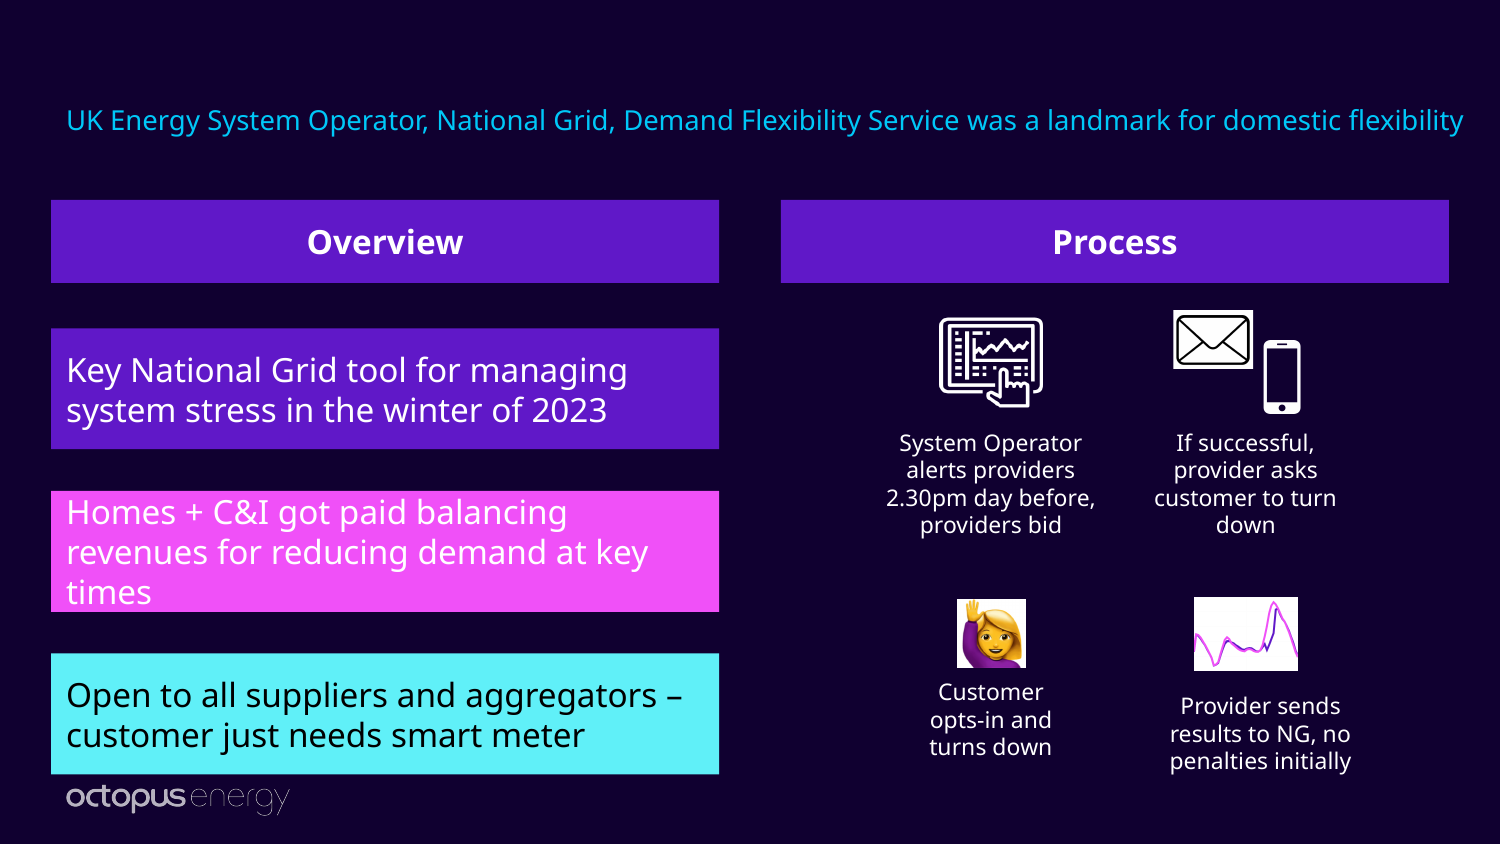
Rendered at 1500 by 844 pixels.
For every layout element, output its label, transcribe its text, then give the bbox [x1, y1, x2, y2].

text_box Process [780, 199, 1449, 283]
text_box If successful, provider asks customer to turn down [1148, 441, 1343, 525]
text_box Key National Grid tool for managing system stress in the winter of 2023 [51, 328, 720, 450]
picture [1172, 310, 1319, 414]
picture [939, 310, 1043, 415]
picture [956, 599, 1026, 669]
text_box System Operator alerts providers 2.30pm day before, providers bid [869, 441, 1113, 525]
picture [58, 775, 299, 832]
text_box Open to all suppliers and aggregators – customer just needs smart meter [51, 653, 720, 775]
text_box Overview [51, 199, 720, 283]
picture [1188, 597, 1303, 671]
text_box Provider sends results to NG, no penalties initially [1161, 691, 1360, 775]
text_box Customer opts-in and turns down [916, 677, 1066, 761]
text_box Homes + C&I got paid balancing revenues for reducing demand at key times [51, 490, 720, 612]
title UK Energy System Operator, National Grid, Demand Flexibility Service was a landmark for domestic flexibility [51, 72, 1487, 167]
